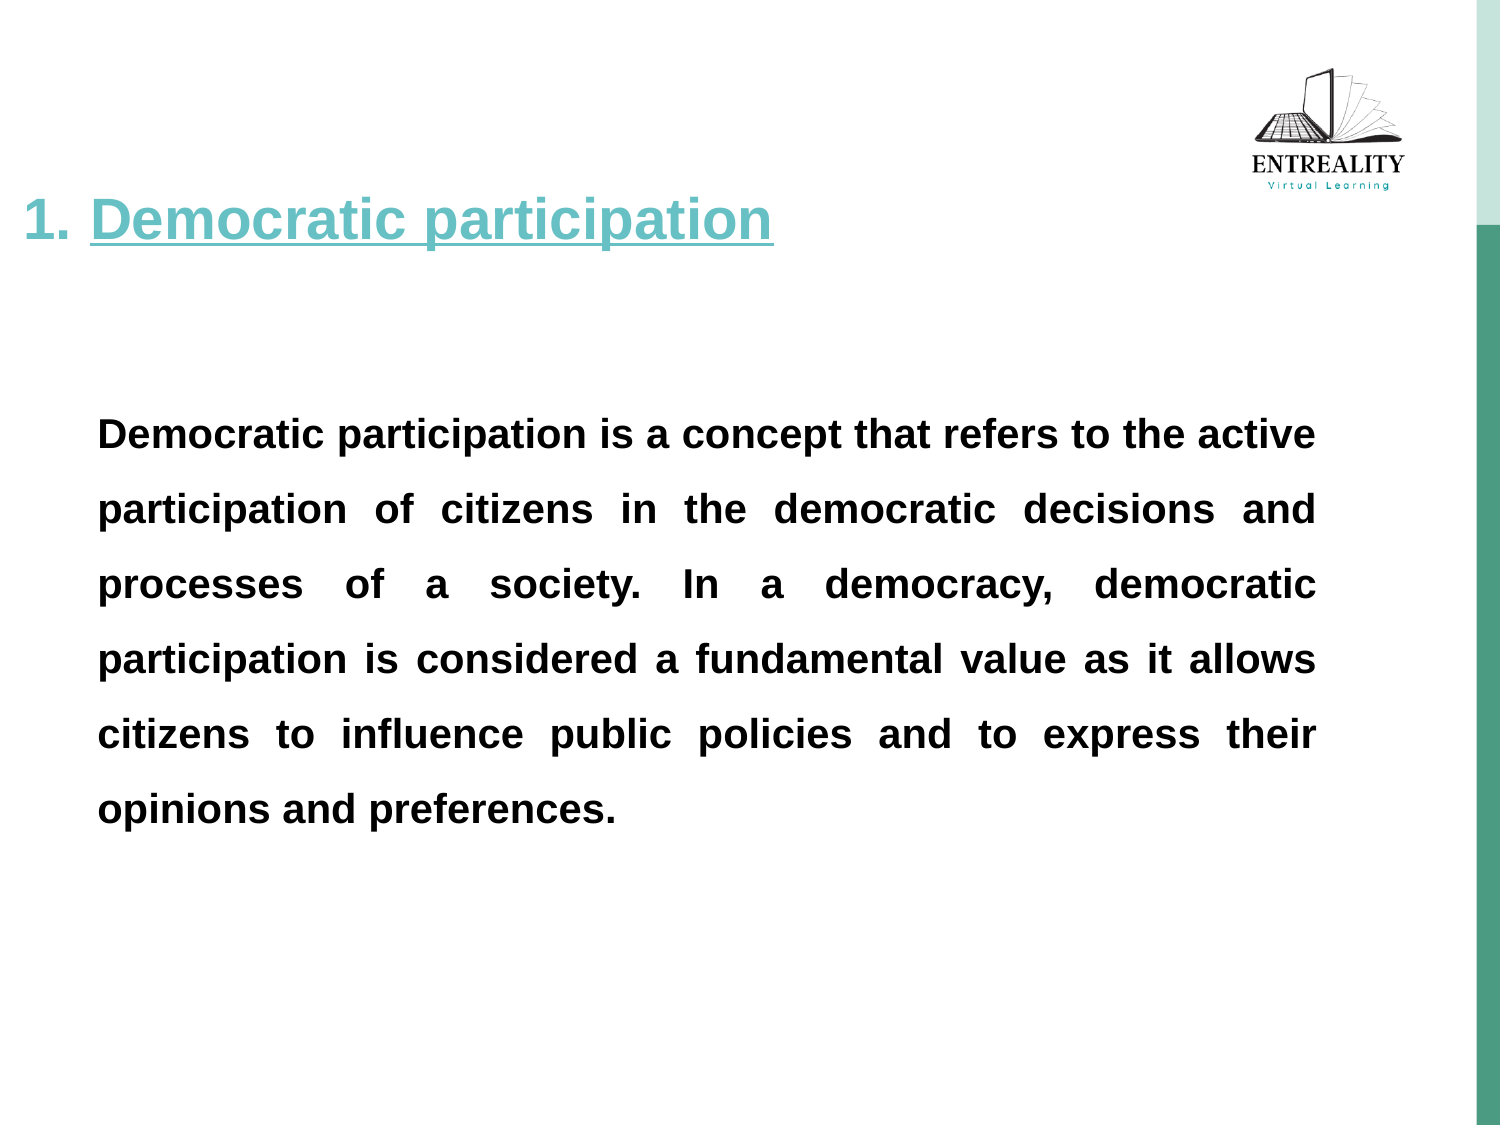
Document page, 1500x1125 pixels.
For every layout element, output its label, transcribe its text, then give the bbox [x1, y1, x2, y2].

title Democratic participation [0, 36, 990, 260]
list Democratic participation is a concept that refers to the active participation of citizens in the democratic decisions and processes of a society. In a democracy, democratic participation is considered a fundamental value as it allows citizens to influence public policies and to express their opinions and preferences. [82, 373, 1333, 986]
picture [1198, 0, 1458, 259]
